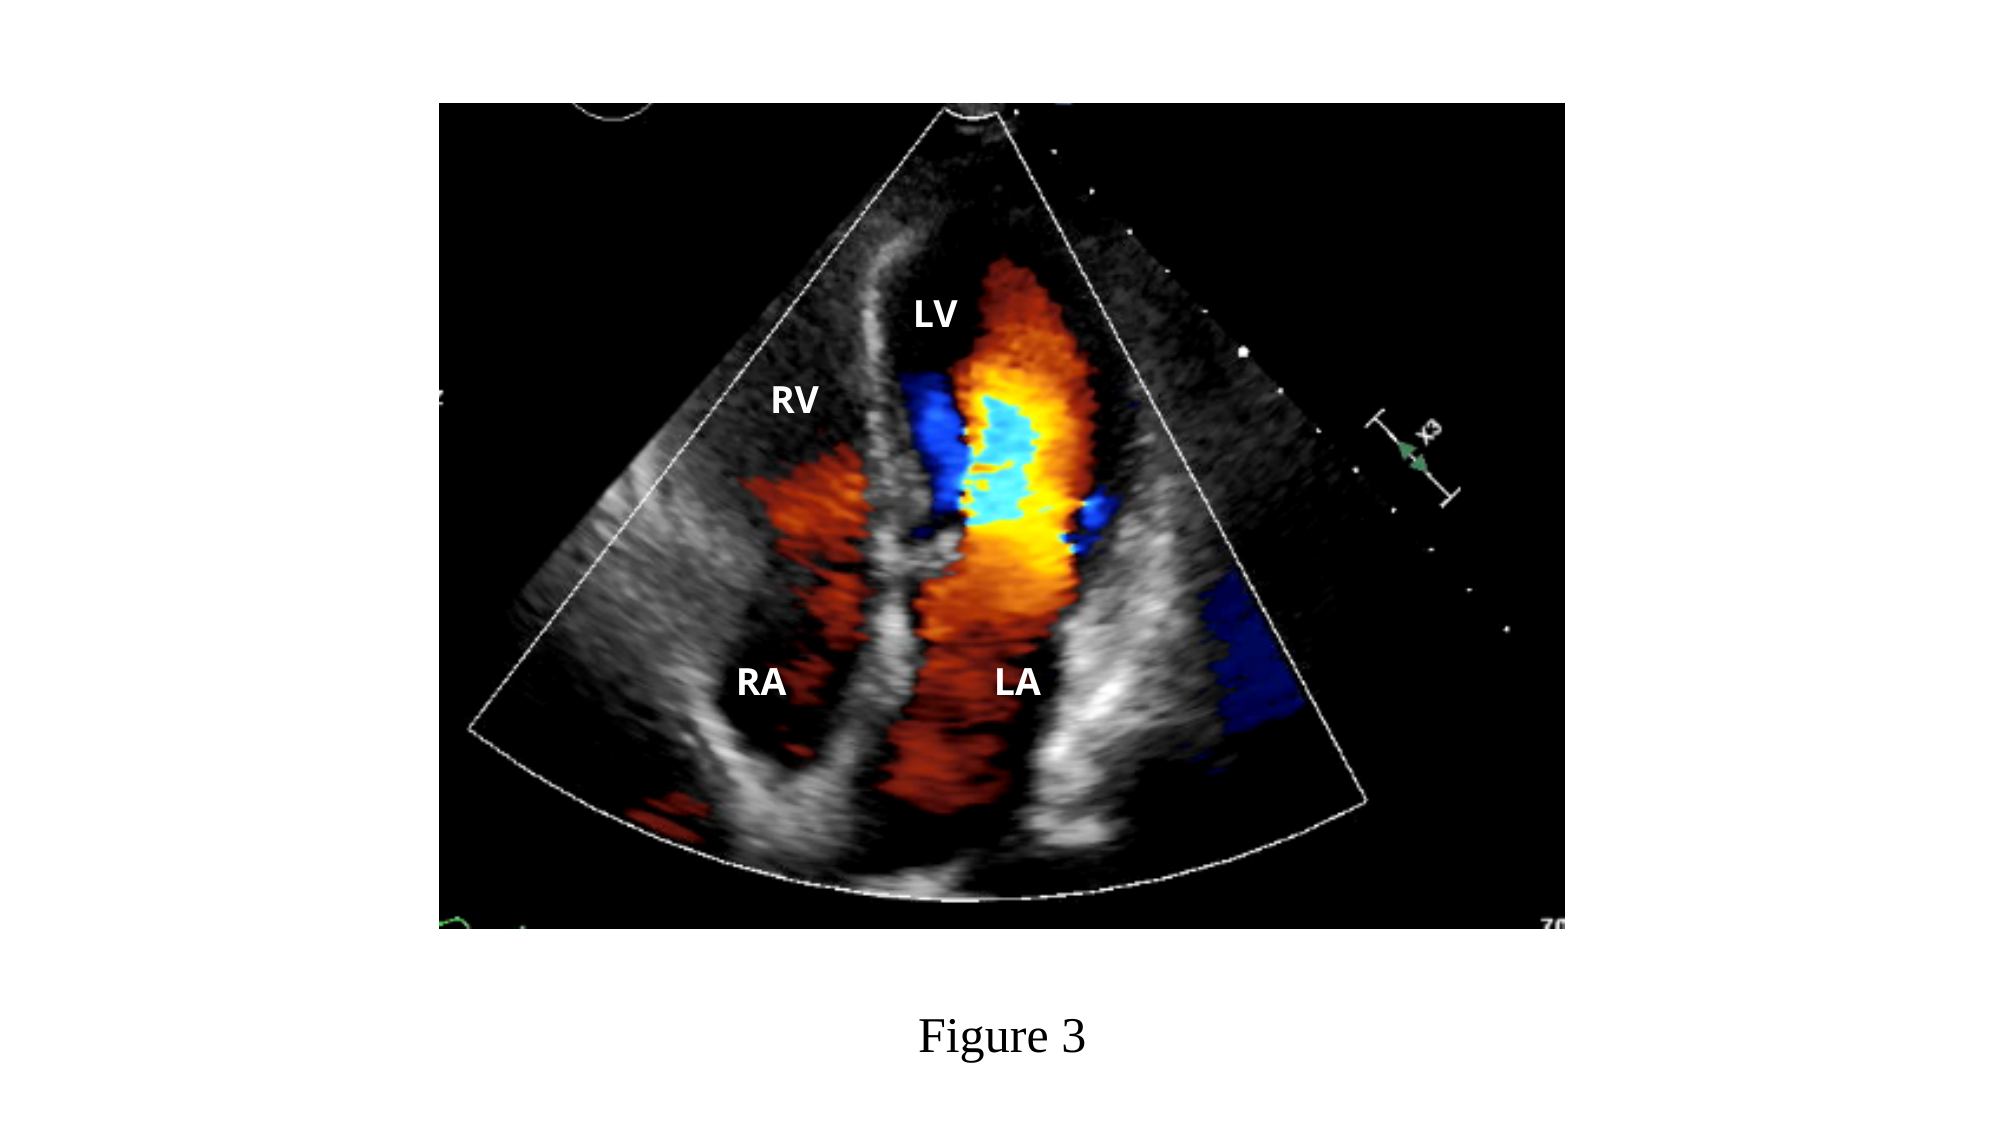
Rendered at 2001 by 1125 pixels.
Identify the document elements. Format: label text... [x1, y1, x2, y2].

text_box Figure 3 [868, 994, 1136, 1070]
picture [439, 103, 1565, 929]
